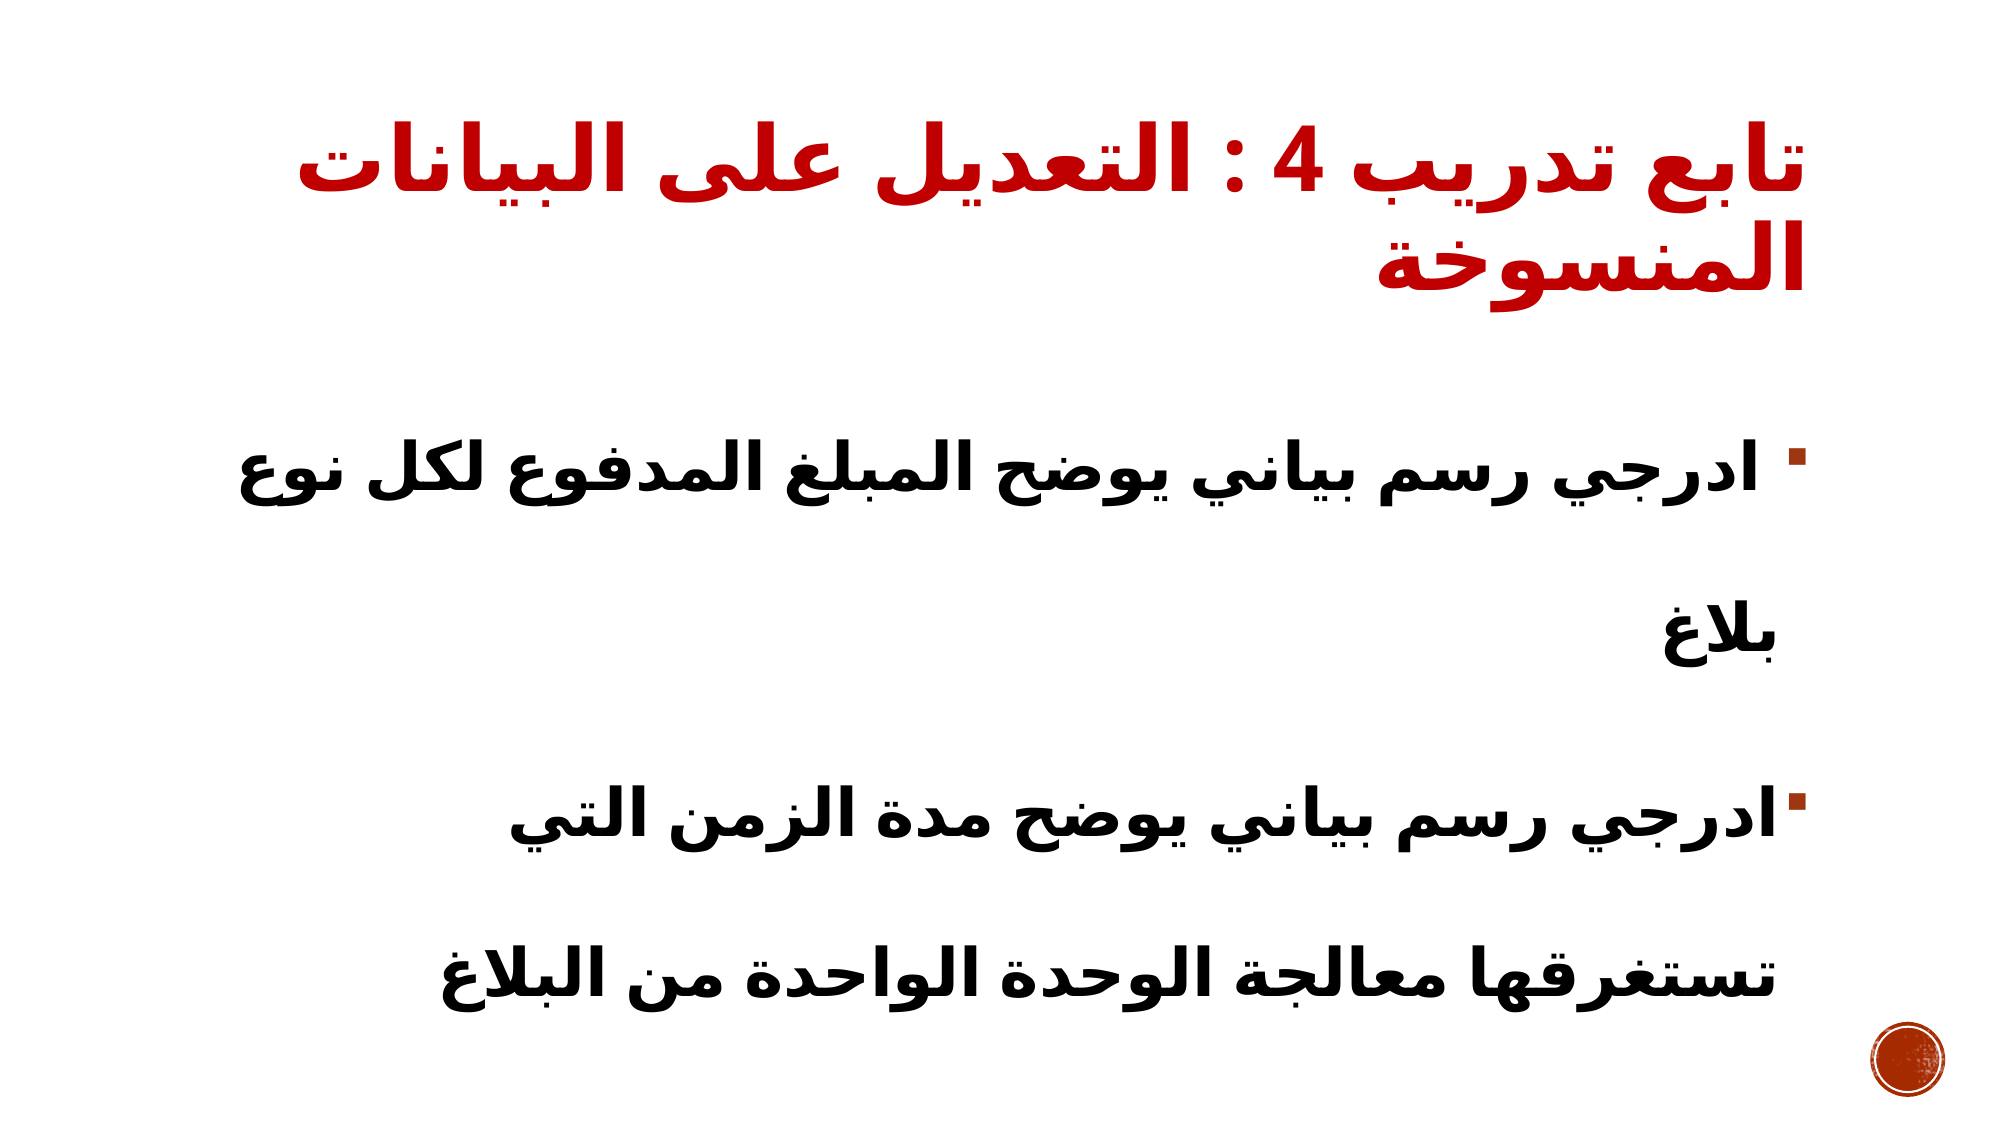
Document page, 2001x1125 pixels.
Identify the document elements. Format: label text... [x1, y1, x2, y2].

title تابع تدريب 4 : التعديل على البيانات المنسوخة [175, 79, 1826, 336]
list ادرجي رسم بياني يوضح المبلغ المدفوع لكل نوع بلاغ ادرجي رسم بياني يوضح مدة الزمن التي تستغرقها معالجة الوحدة الواحدة من البلاغ [175, 336, 1826, 1070]
